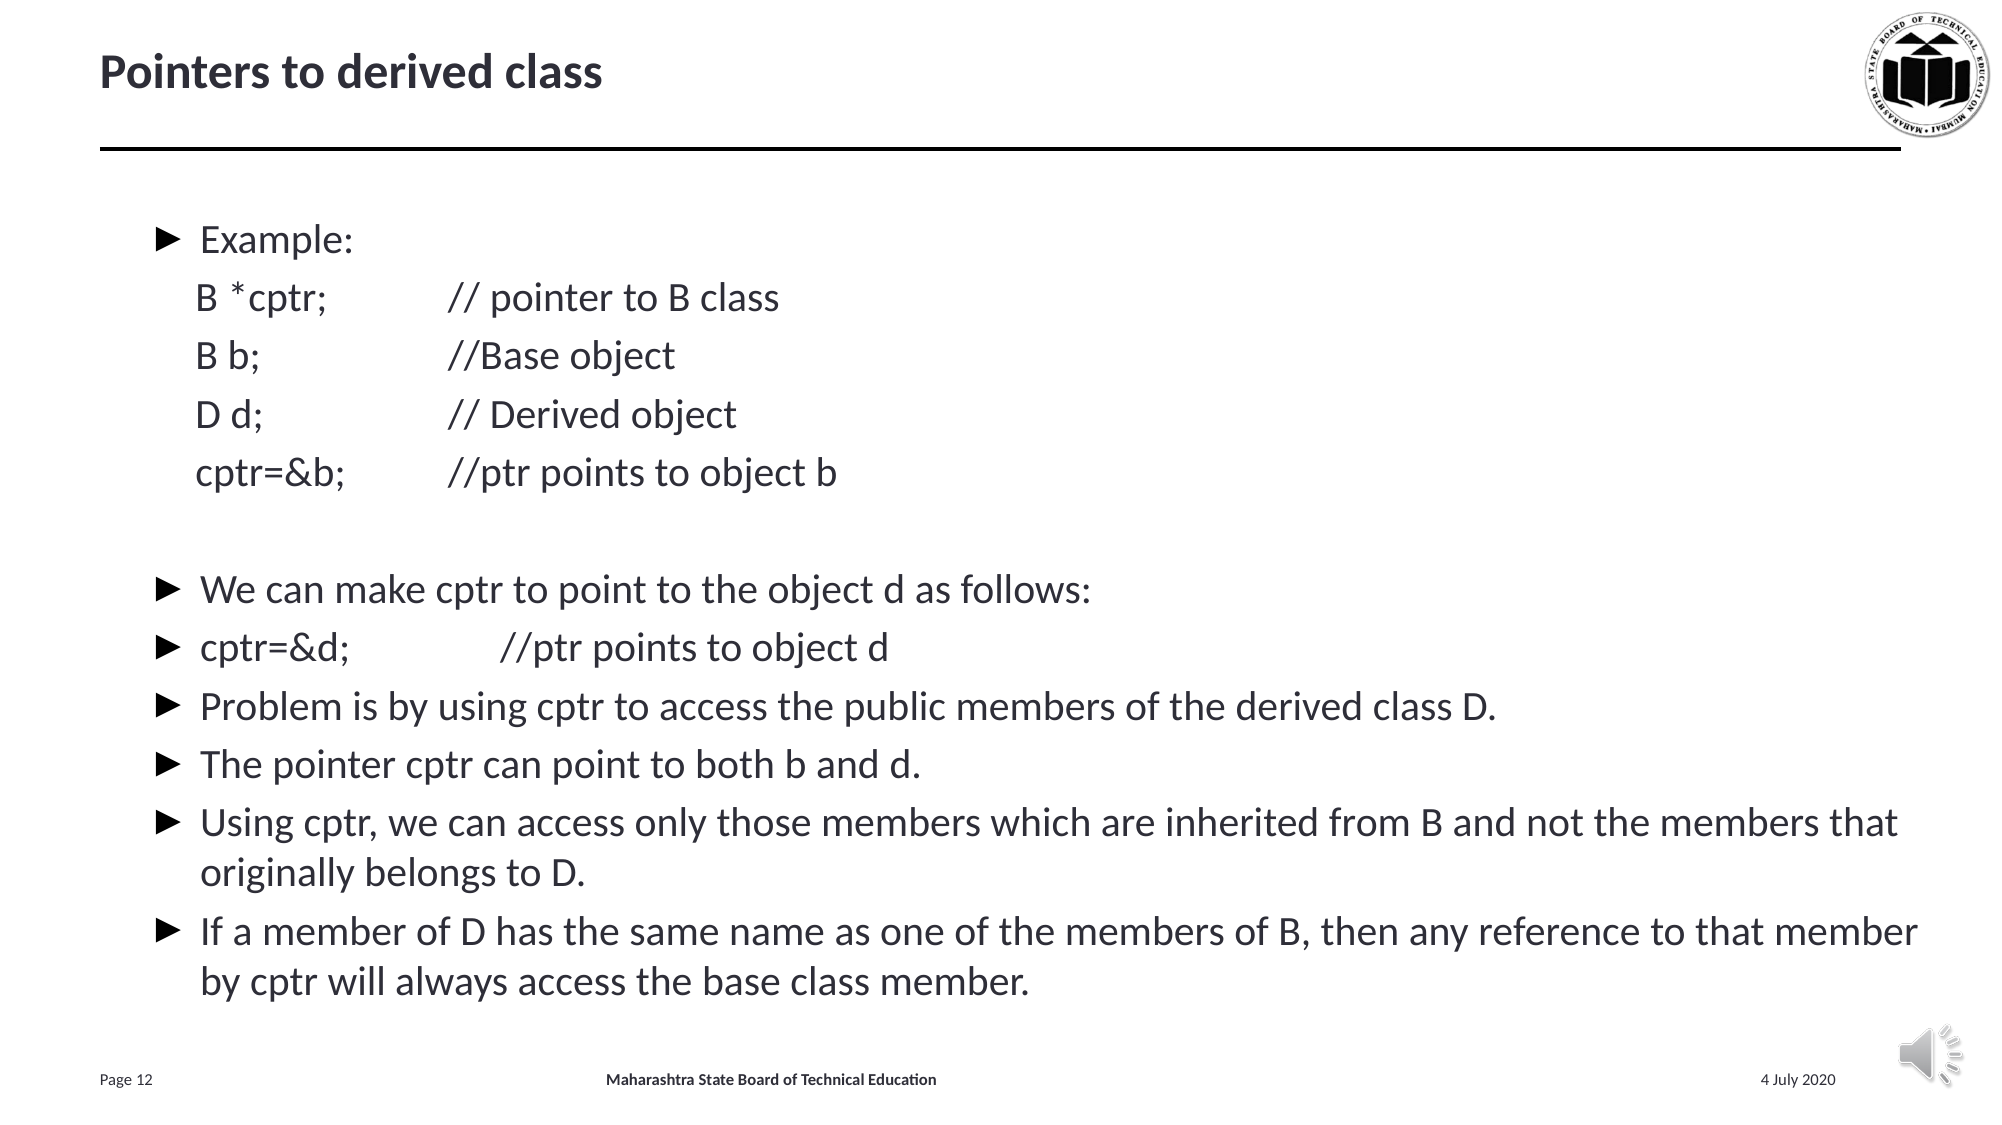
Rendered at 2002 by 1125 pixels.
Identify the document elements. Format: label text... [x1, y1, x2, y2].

text_box Example: B *cptr; // pointer to B class B b; //Base object D d; // Derived object cptr=&b; //ptr points to object b We can make cptr to point to the object d as follows: cptr=&d; //ptr points to object d Problem is by using cptr to access the public members of the derived class D. The pointer cptr can point to both b and d. Using cptr, we can access only those members which are inherited from B and not the members that originally belongs to D. If a member of D has the same name as one of the members of B, then any reference to that member by cptr will always access the base class member. [124, 211, 1926, 1024]
list [99, 186, 1901, 999]
picture [1898, 1022, 1966, 1090]
title Pointers to derived class [100, 48, 1901, 146]
picture [1852, 0, 2001, 149]
